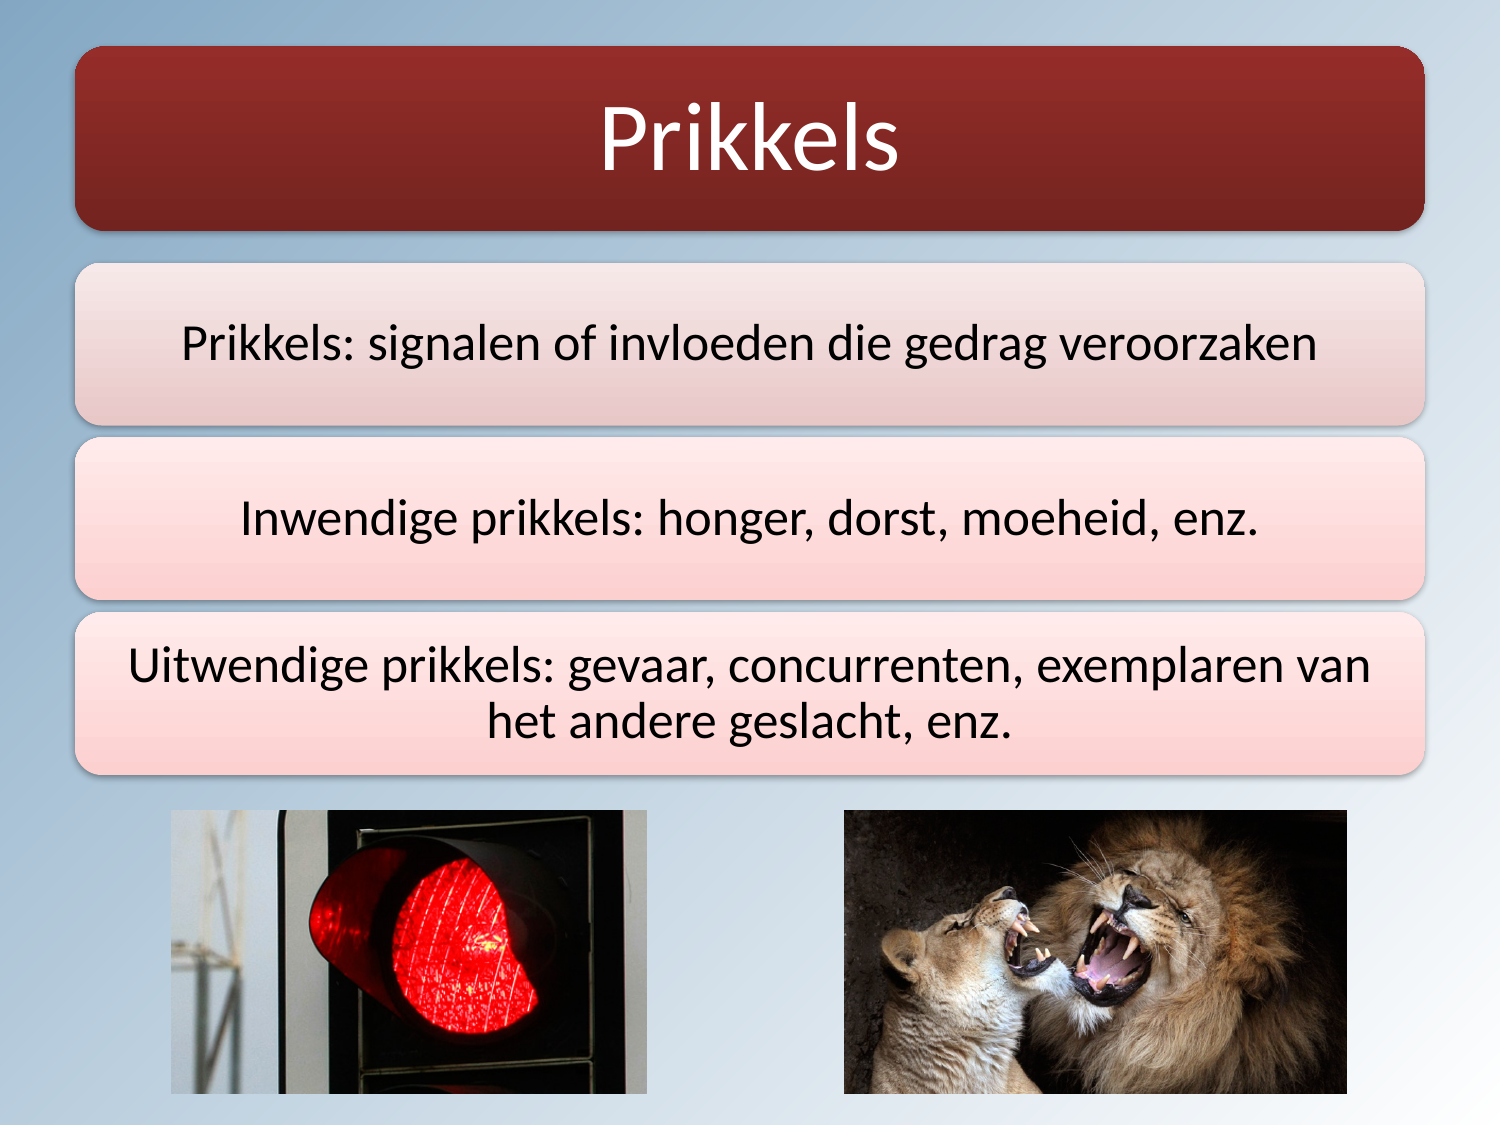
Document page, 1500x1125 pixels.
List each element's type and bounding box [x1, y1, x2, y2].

text_box [19, 0, 720, 218]
text_box [74, 44, 1426, 233]
picture [844, 810, 1348, 1095]
picture [170, 810, 648, 1095]
list [74, 262, 1426, 776]
